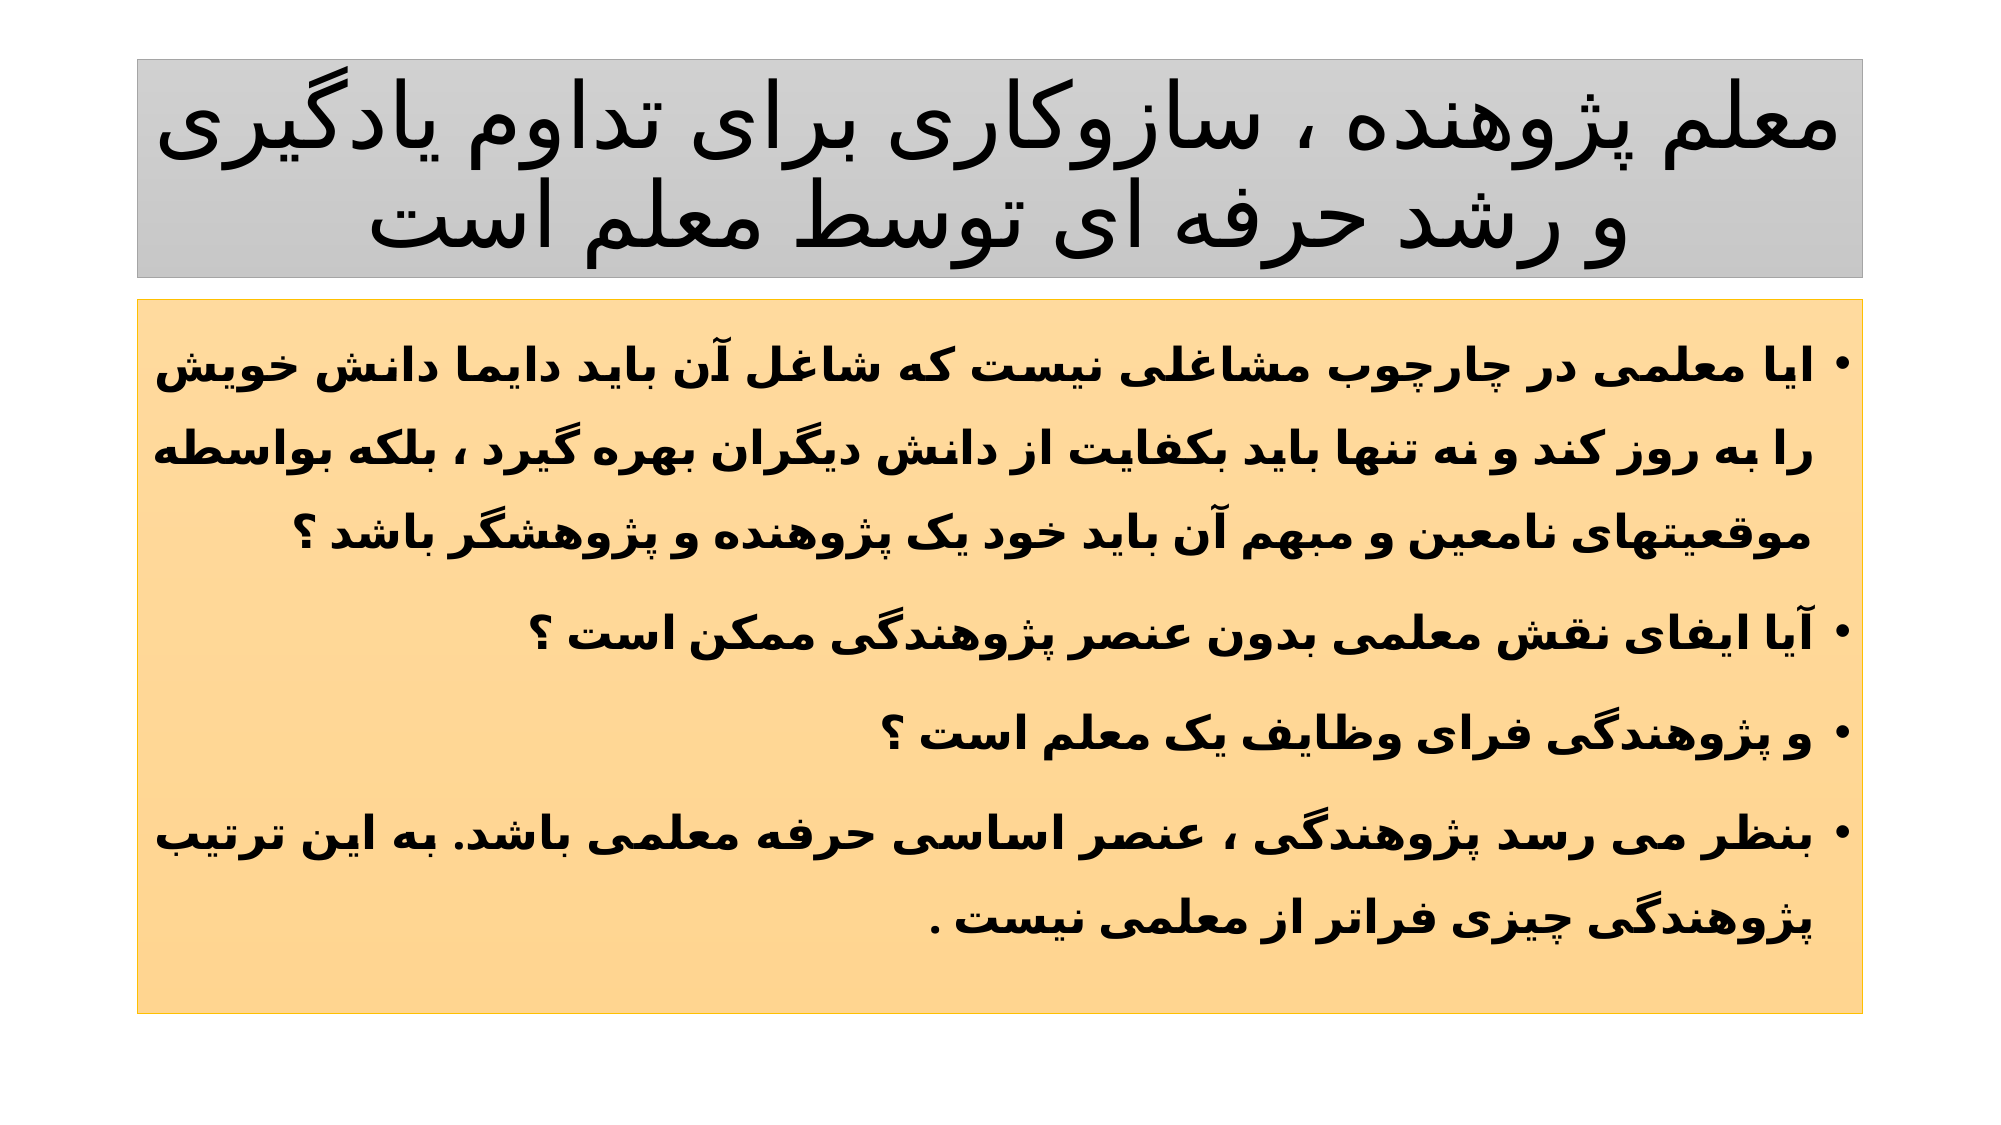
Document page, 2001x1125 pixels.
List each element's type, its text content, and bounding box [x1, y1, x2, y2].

title معلم پژوهنده ، سازوکاری برای تداوم یادگیری و رشد حرفه ای توسط معلم است [137, 59, 1863, 278]
list ایا معلمی در چارچوب مشاغلی نیست که شاغل آن باید دایما دانش خویش را به روز کند و نه تنها باید بکفایت از دانش دیگران بهره گیرد ، بلکه بواسطه موقعیتهای نامعین و مبهم آن باید خود یک پژوهنده و پژوهشگر باشد ؟ آیا ایفای نقش معلمی بدون عنصر پژوهندگی ممکن است ؟ و پژوهندگی فرای وظایف یک معلم است ؟ بنظر می رسد پژوهندگی ، عنصر اساسی حرفه معلمی باشد. به این ترتیب پژوهندگی چیزی فراتر از معلمی نیست . [137, 299, 1863, 1014]
